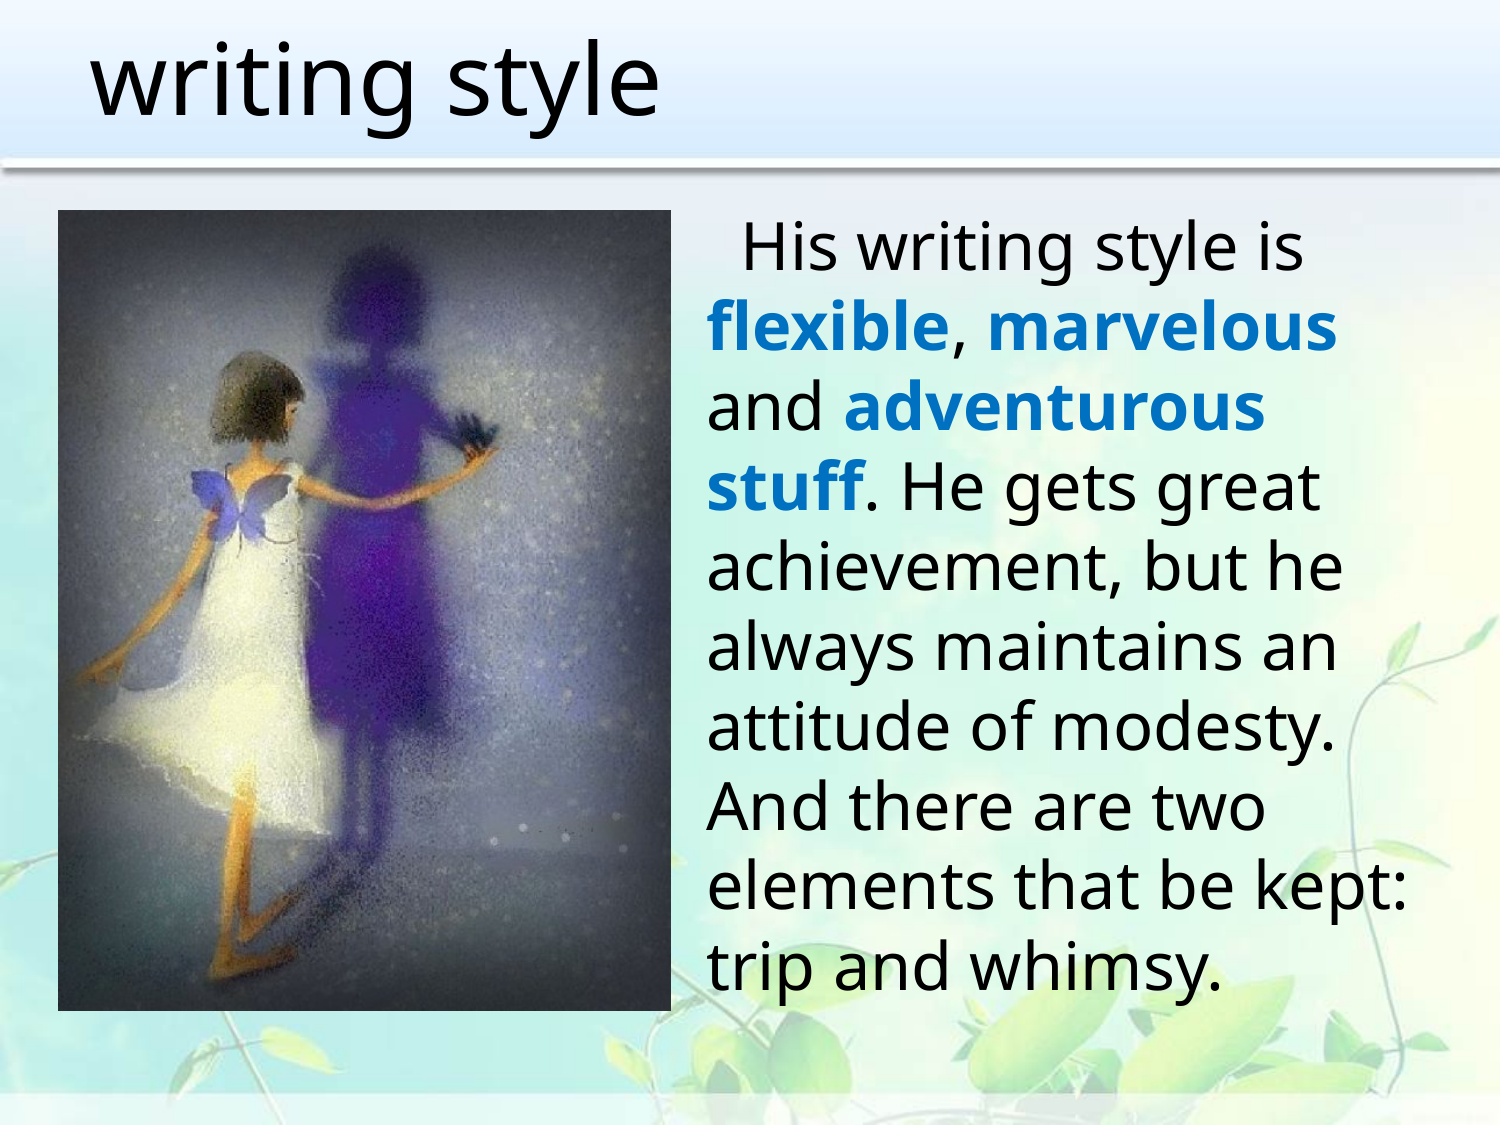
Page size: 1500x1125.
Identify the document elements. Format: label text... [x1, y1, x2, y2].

list His writing style is flexible, marvelous and adventurous stuff. He gets great achievement, but he always maintains an attitude of modesty. And there are two elements that be kept: trip and whimsy. [691, 196, 1426, 1006]
title writing style [74, 2, 1426, 150]
picture [0, 0, 1500, 1125]
